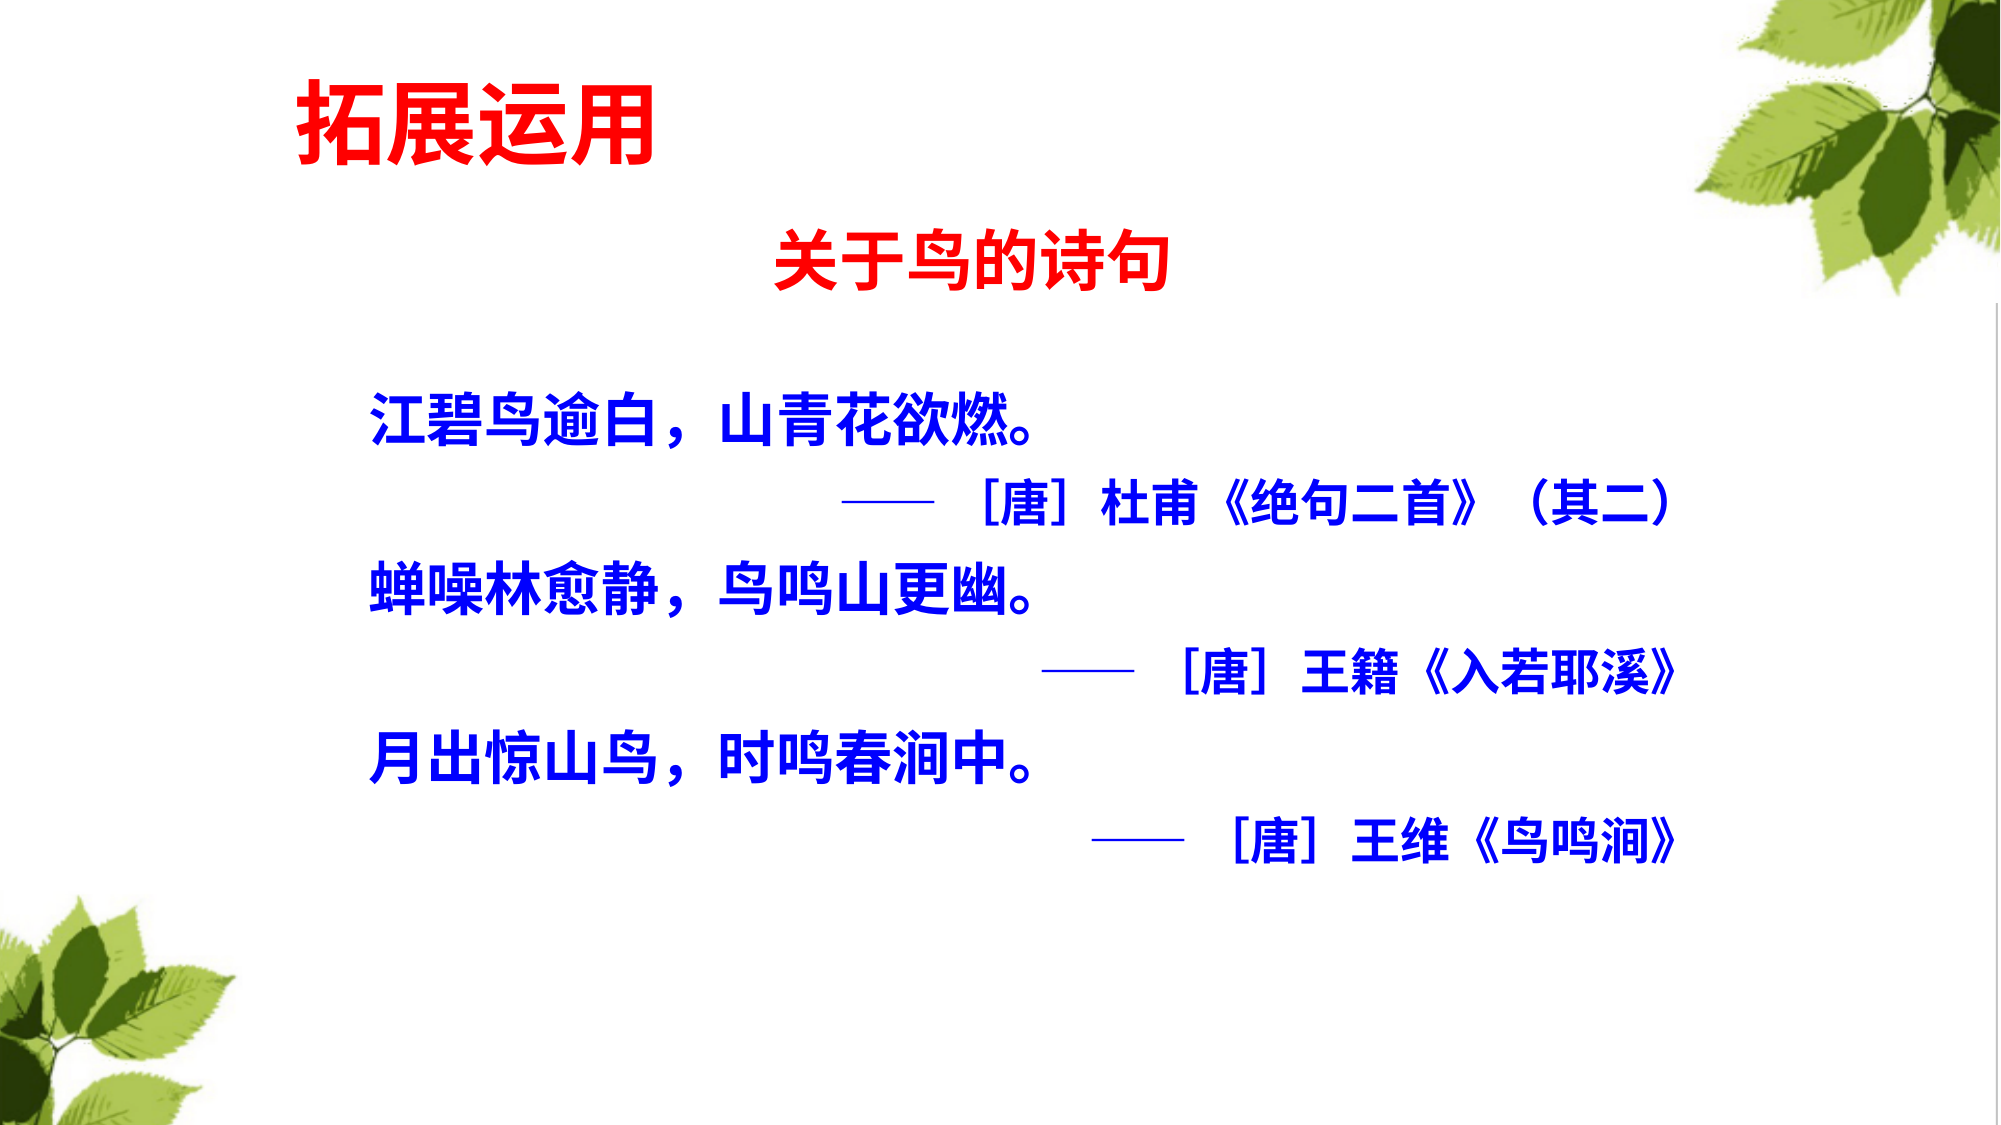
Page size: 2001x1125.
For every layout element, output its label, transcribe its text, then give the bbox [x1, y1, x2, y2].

text_box 拓展运用 [279, 58, 693, 184]
picture [0, 0, 2001, 1125]
text_box 关于鸟的诗句 [601, 211, 1345, 306]
text_box 江碧鸟逾白，山青花欲燃。 ——［唐］杜甫《绝句二首》（其二） 蝉噪林愈静，鸟鸣山更幽。 ——［唐］王籍《入若耶溪》 月出惊山鸟，时鸣春涧中。 ——［唐］王维《鸟鸣涧》 [353, 355, 1716, 877]
